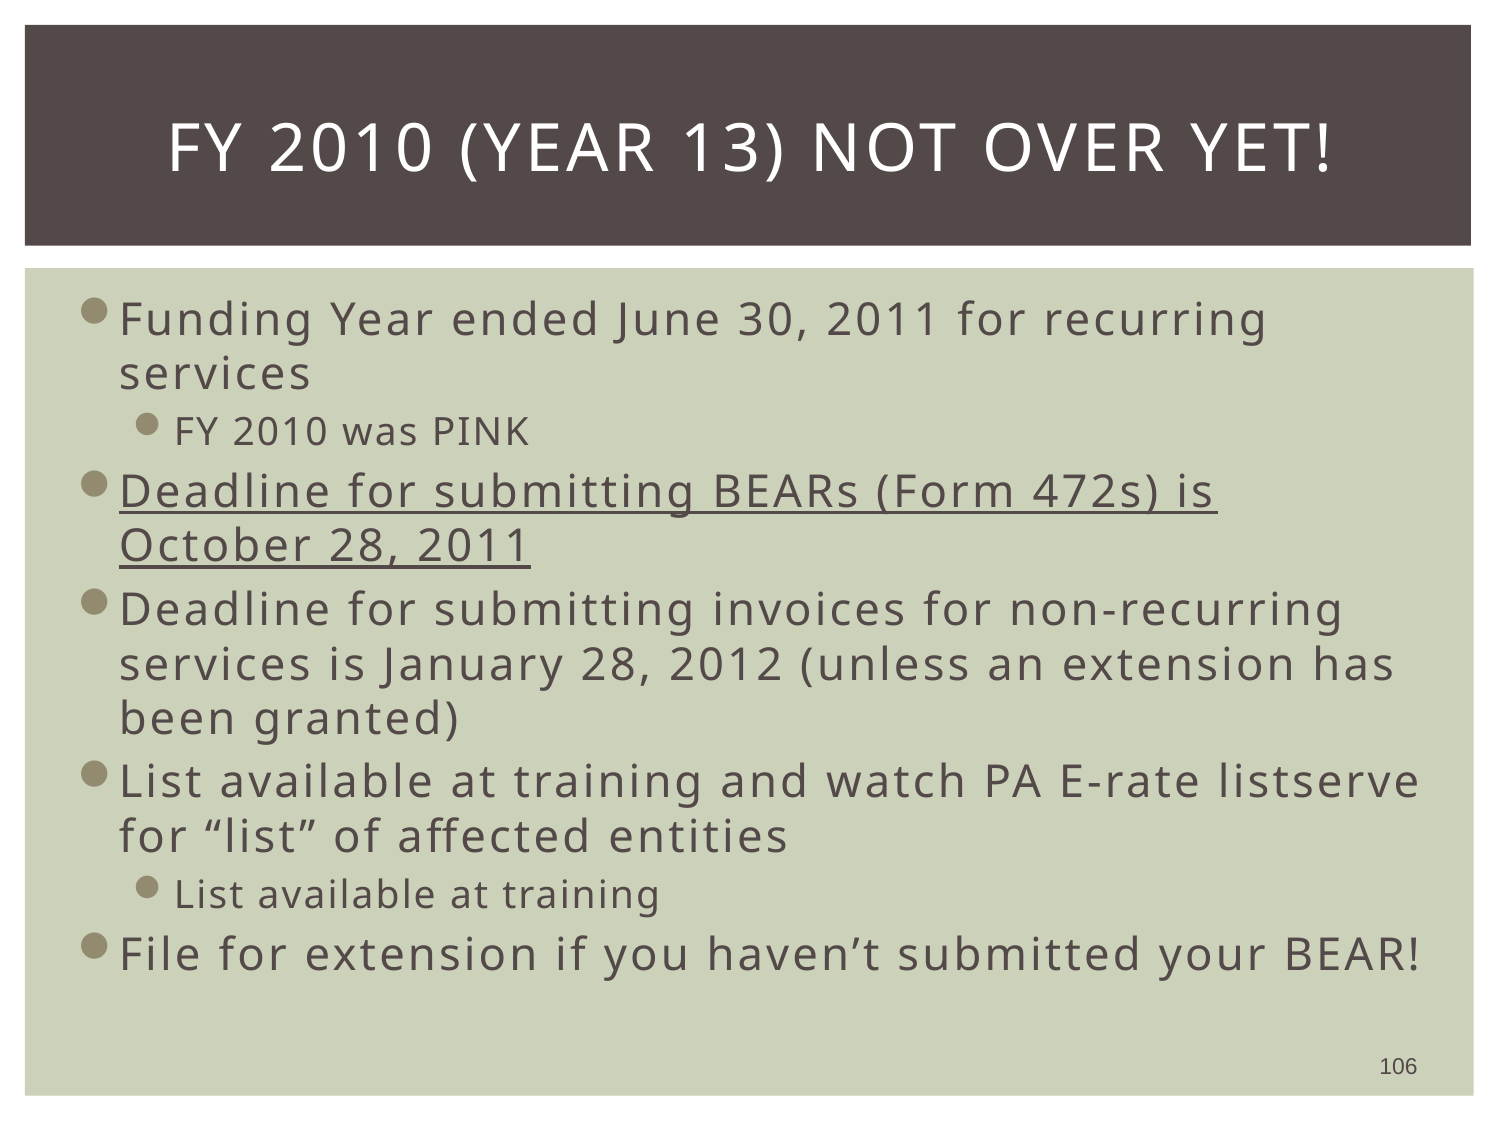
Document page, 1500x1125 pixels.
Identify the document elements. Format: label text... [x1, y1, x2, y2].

list Funding Year ended June 30, 2011 for recurring services FY 2010 was PINK Deadline for submitting BEARs (Form 472s) is October 28, 2011 Deadline for submitting invoices for non-recurring services is January 28, 2012 (unless an extension has been granted) List available at training and watch PA E-rate listserve for “list” of affected entities List available at training File for extension if you haven’t submitted your BEAR! [62, 282, 1442, 1005]
slide_number 106 [1349, 1041, 1448, 1089]
title FY 2010 (Year 13) Not Over Yet! [62, 58, 1438, 232]
